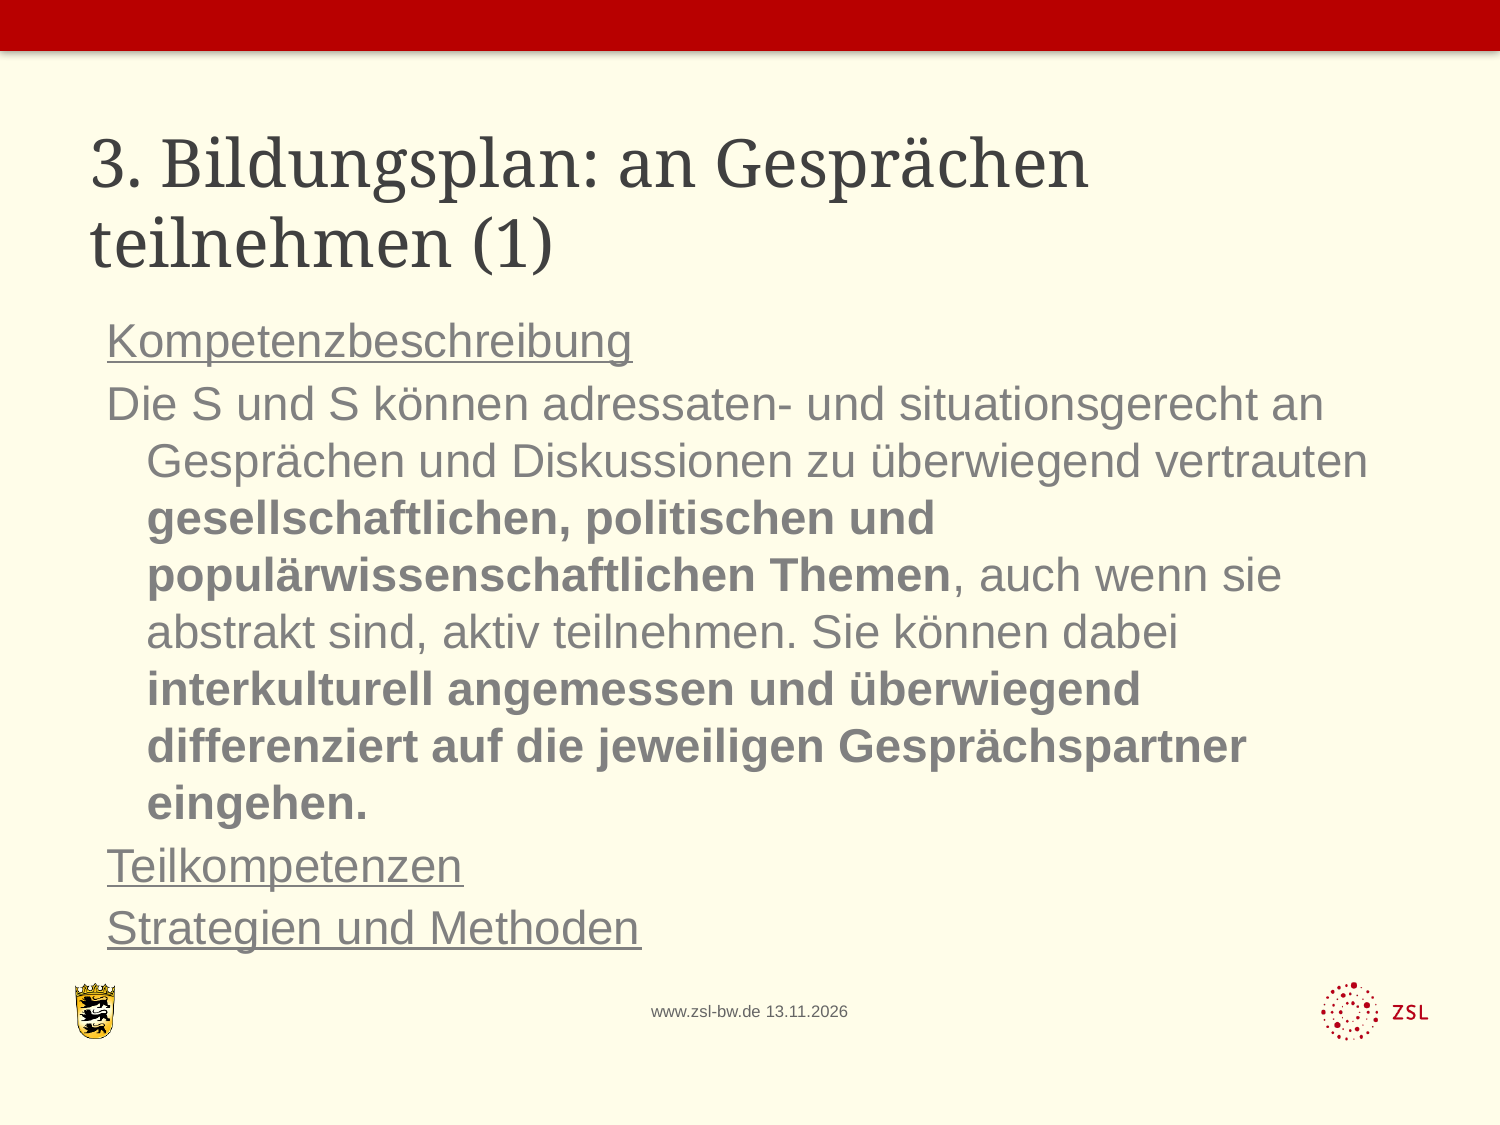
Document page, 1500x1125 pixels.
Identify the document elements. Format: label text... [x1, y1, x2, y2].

list Kompetenzbeschreibung Die S und S können adressaten- und situationsgerecht an Gesprächen und Diskussionen zu überwiegend vertrauten gesellschaftlichen, politischen und populärwissenschaftlichen Themen, auch wenn sie abstrakt sind, aktiv teilnehmen. Sie können dabei interkulturell angemessen und überwiegend differenziert auf die jeweiligen Gesprächspartner eingehen. Teilkompetenzen Strategien und Methoden [75, 302, 1425, 965]
title 3. Bildungsplan: an Gesprächen teilnehmen (1) [75, 113, 1425, 289]
picture [1320, 981, 1429, 1041]
picture [73, 981, 117, 1041]
